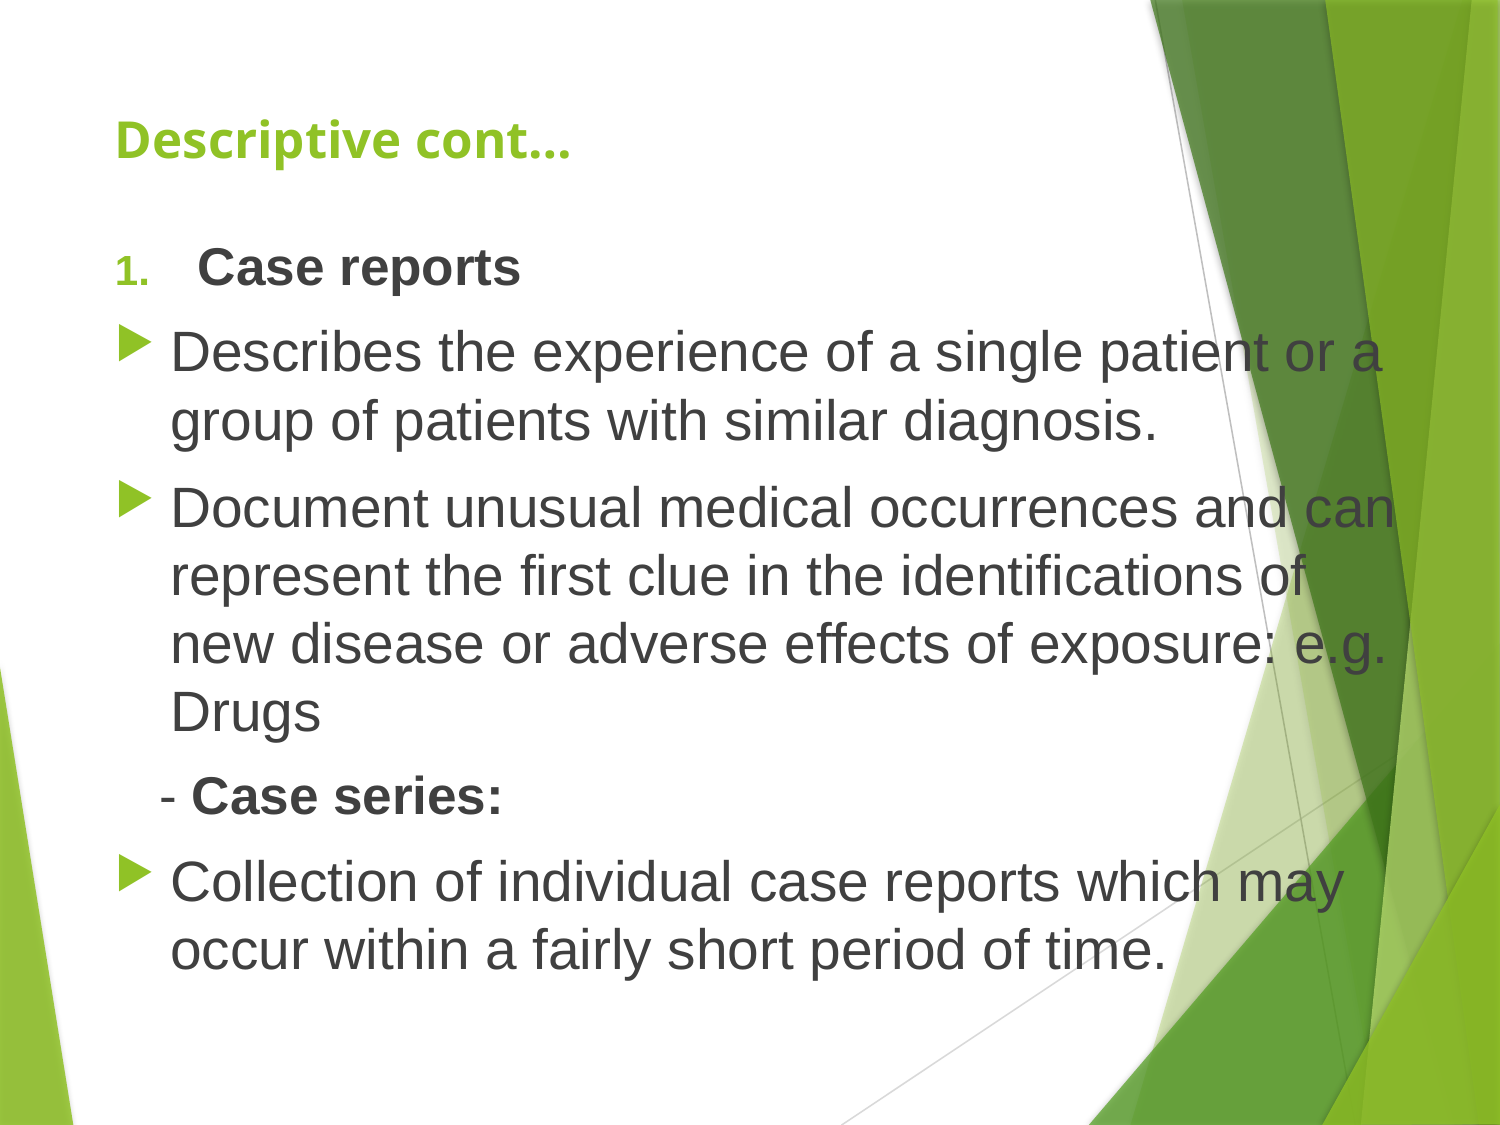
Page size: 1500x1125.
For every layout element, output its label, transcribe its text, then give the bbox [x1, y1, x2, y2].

list Case reports Describes the experience of a single patient or a group of patients with similar diagnosis. Document unusual medical occurrences and can represent the first clue in the identifications of new disease or adverse effects of exposure: e.g. Drugs - Case series: Collection of individual case reports which may occur within a fairly short period of time. [99, 224, 1413, 992]
title Descriptive cont… [99, 99, 1363, 224]
